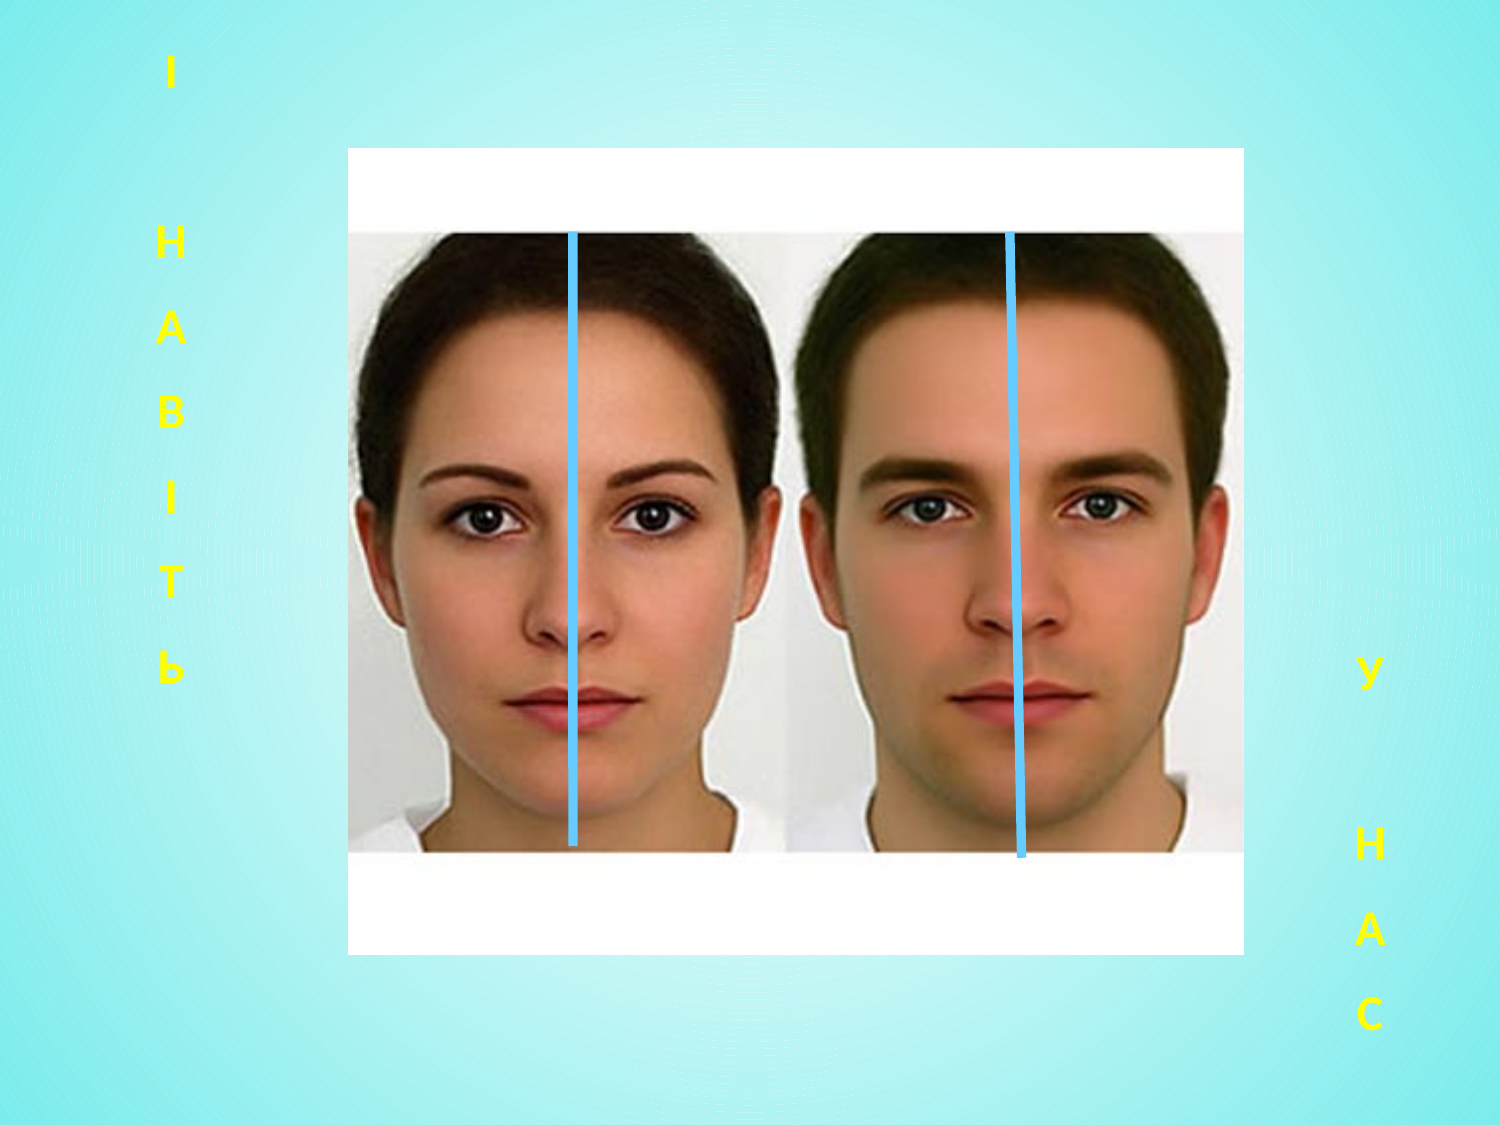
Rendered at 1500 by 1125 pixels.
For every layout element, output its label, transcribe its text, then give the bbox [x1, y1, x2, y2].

text_box У Н А С [1316, 633, 1424, 1048]
text_box І Н А В І Т Ь [100, 30, 242, 786]
picture [348, 148, 1244, 955]
